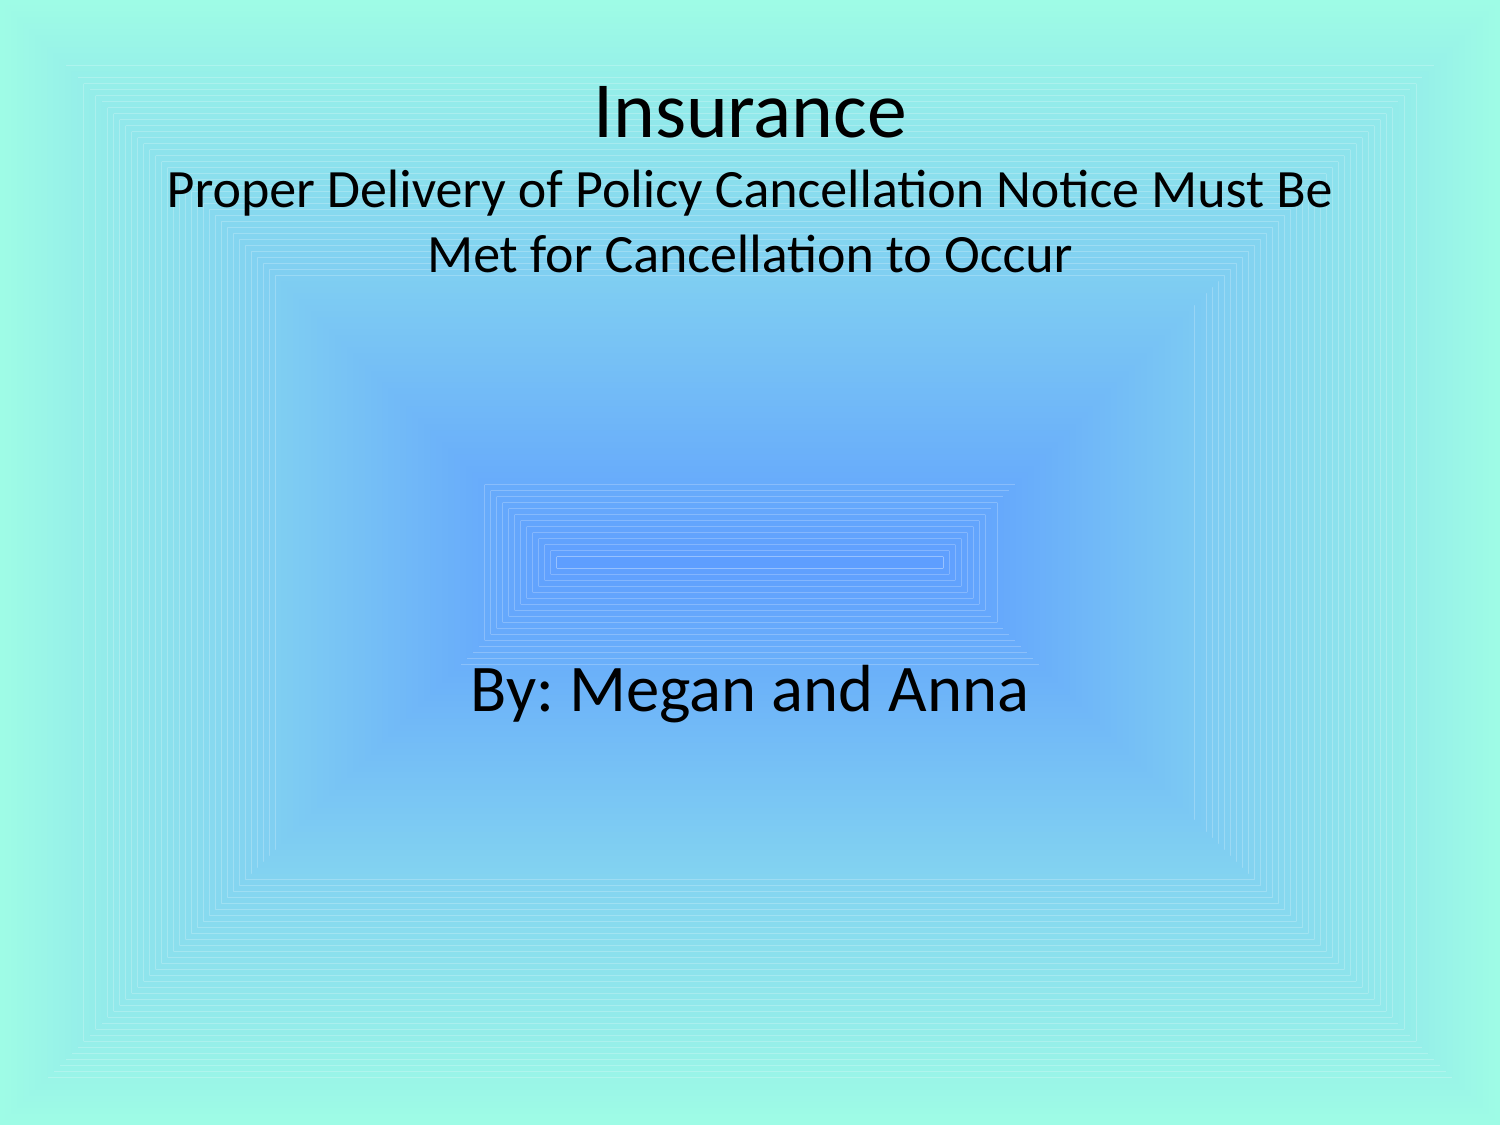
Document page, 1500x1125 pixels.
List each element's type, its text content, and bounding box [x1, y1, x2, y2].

subtitle By: Megan and Anna [225, 637, 1275, 925]
title Insurance Proper Delivery of Policy Cancellation Notice Must Be Met for Cancellation to Occur [112, 50, 1388, 292]
